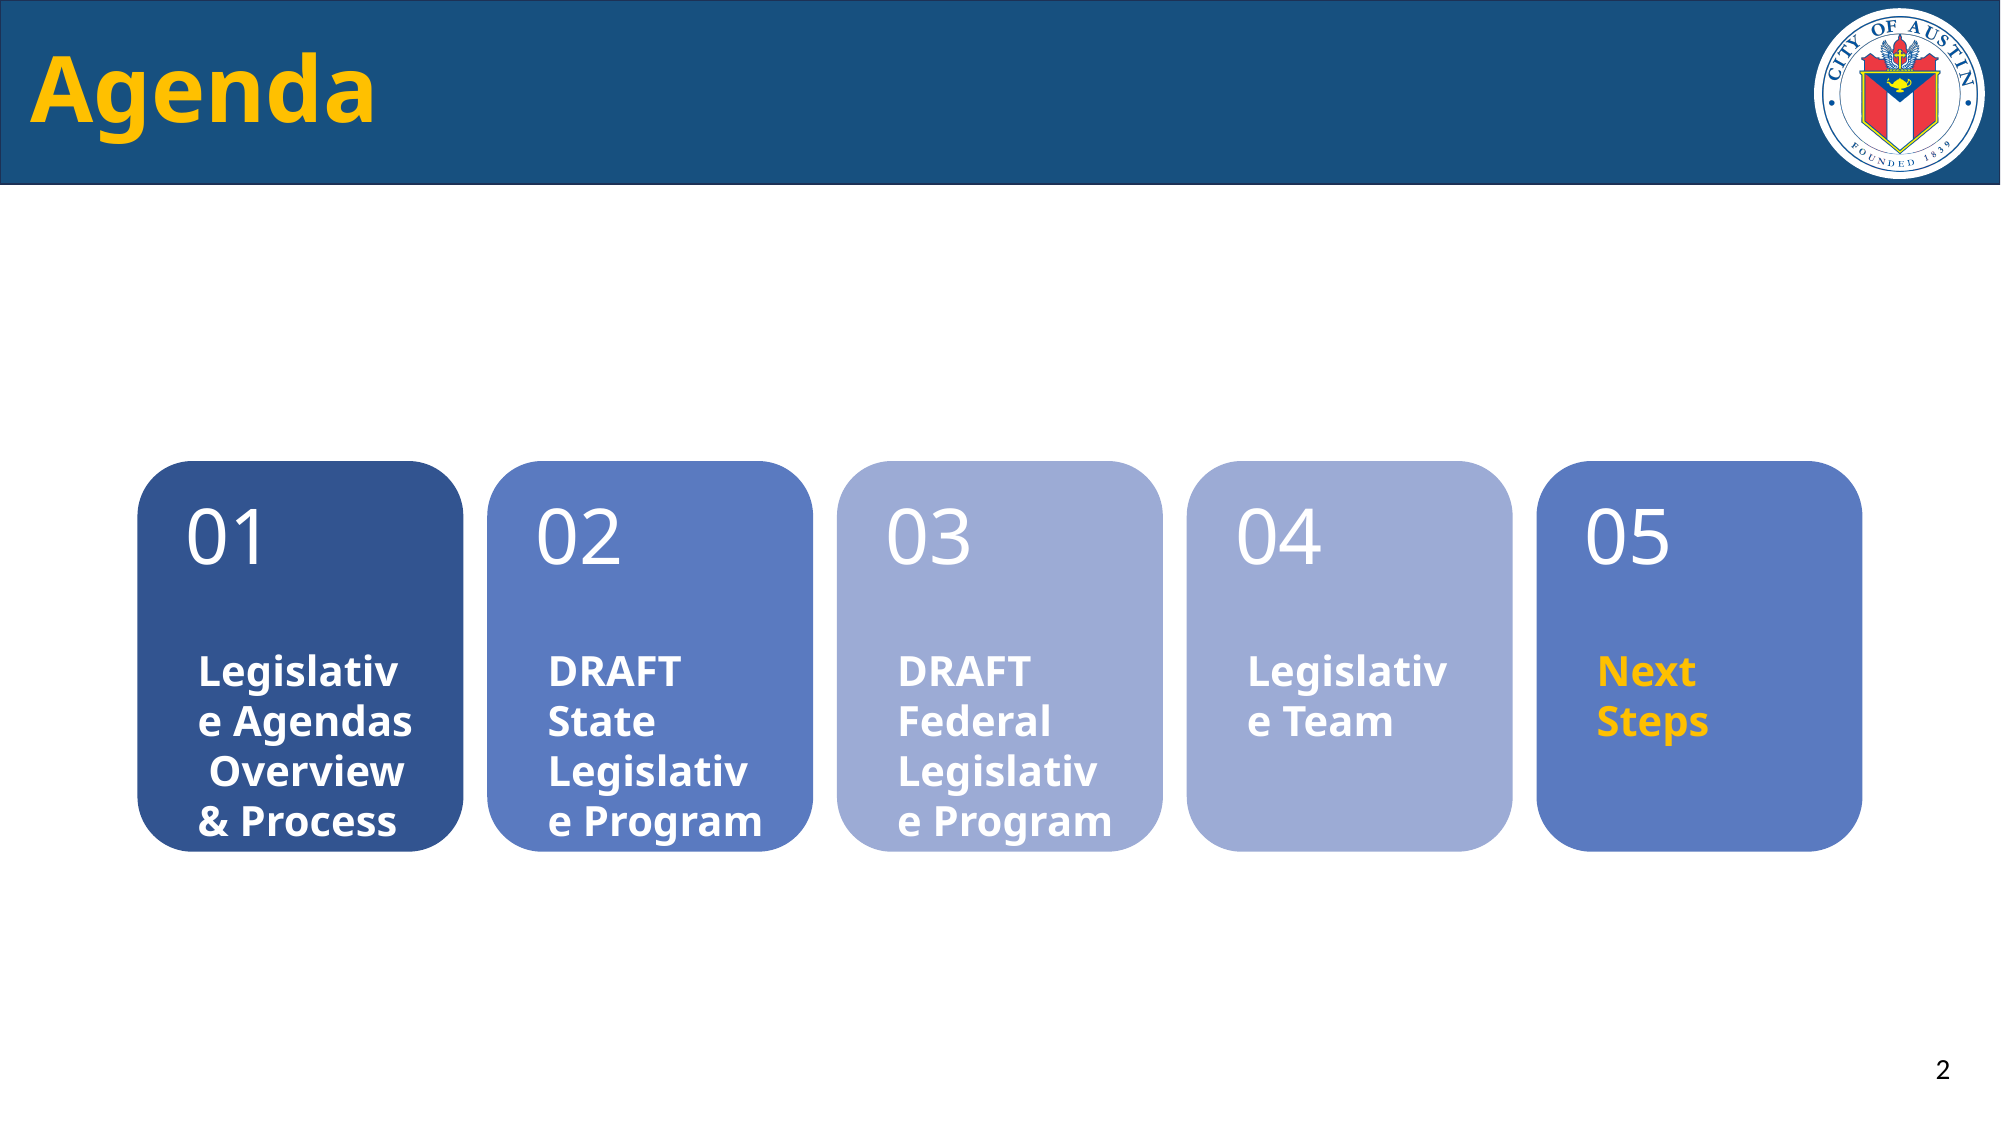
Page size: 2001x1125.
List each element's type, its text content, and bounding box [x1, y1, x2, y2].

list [137, 299, 1863, 1014]
title Agenda [15, 8, 1741, 178]
picture [1822, 16, 1978, 172]
slide_number 1 [1515, 1042, 1966, 1103]
